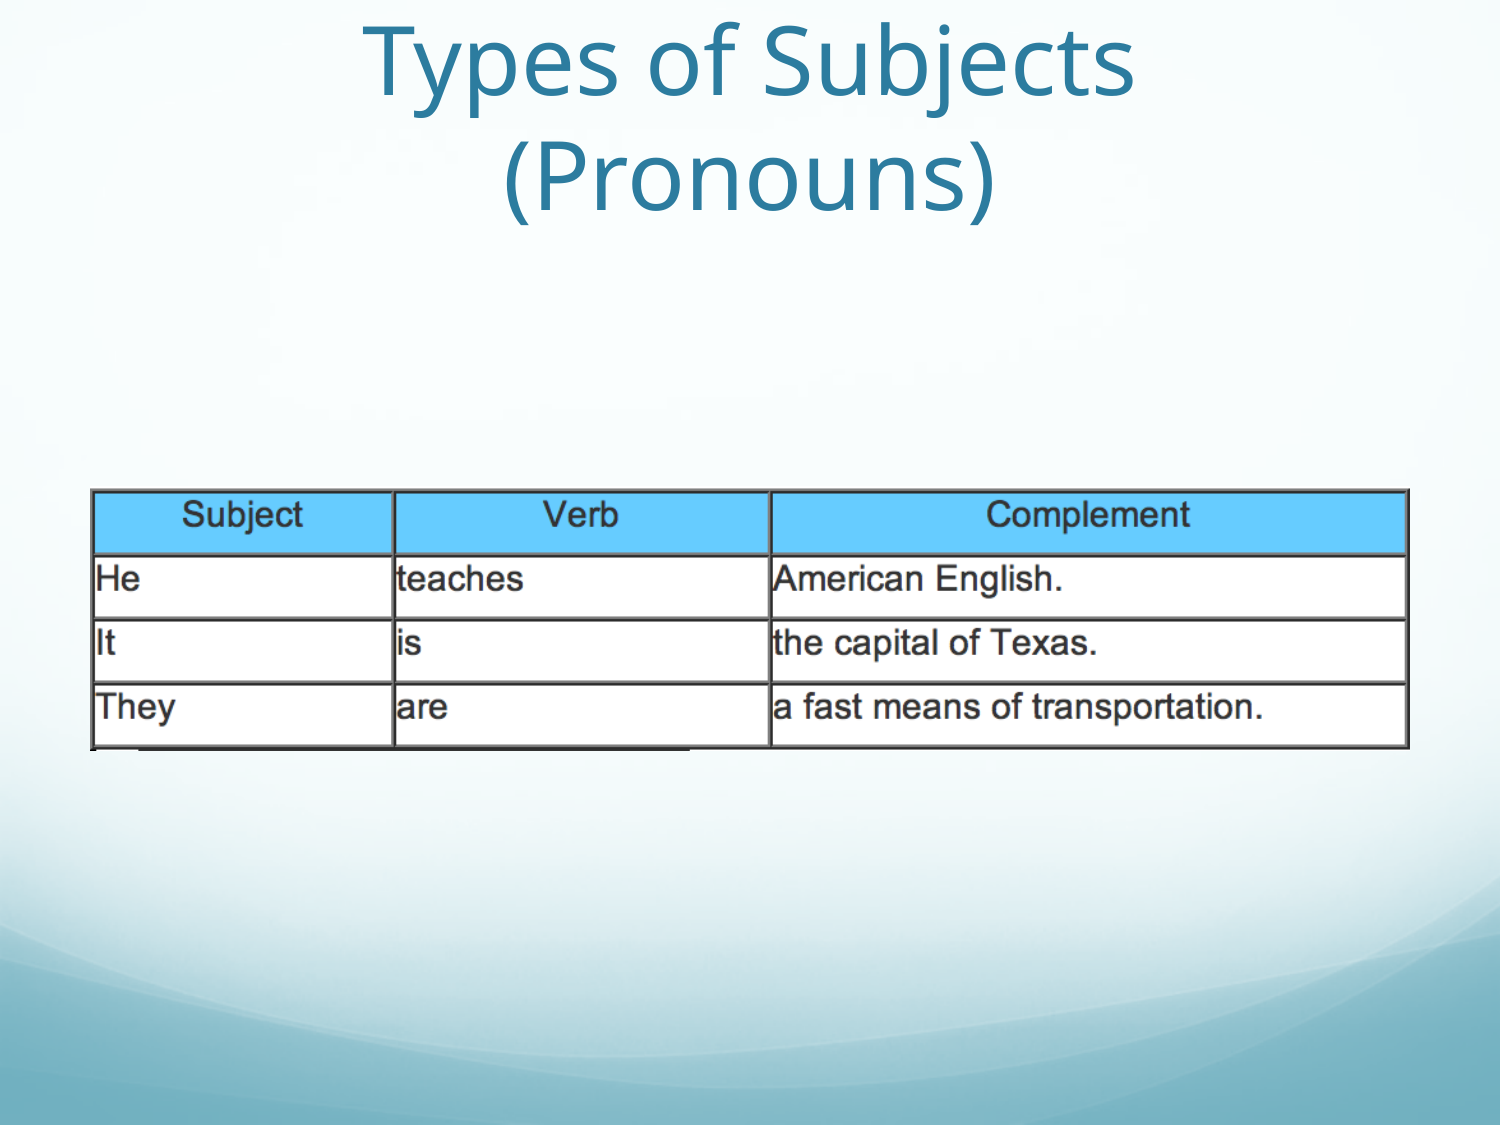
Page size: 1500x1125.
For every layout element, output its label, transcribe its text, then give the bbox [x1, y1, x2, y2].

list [89, 261, 1410, 976]
title Types of Subjects (Pronouns) [90, 17, 1410, 237]
